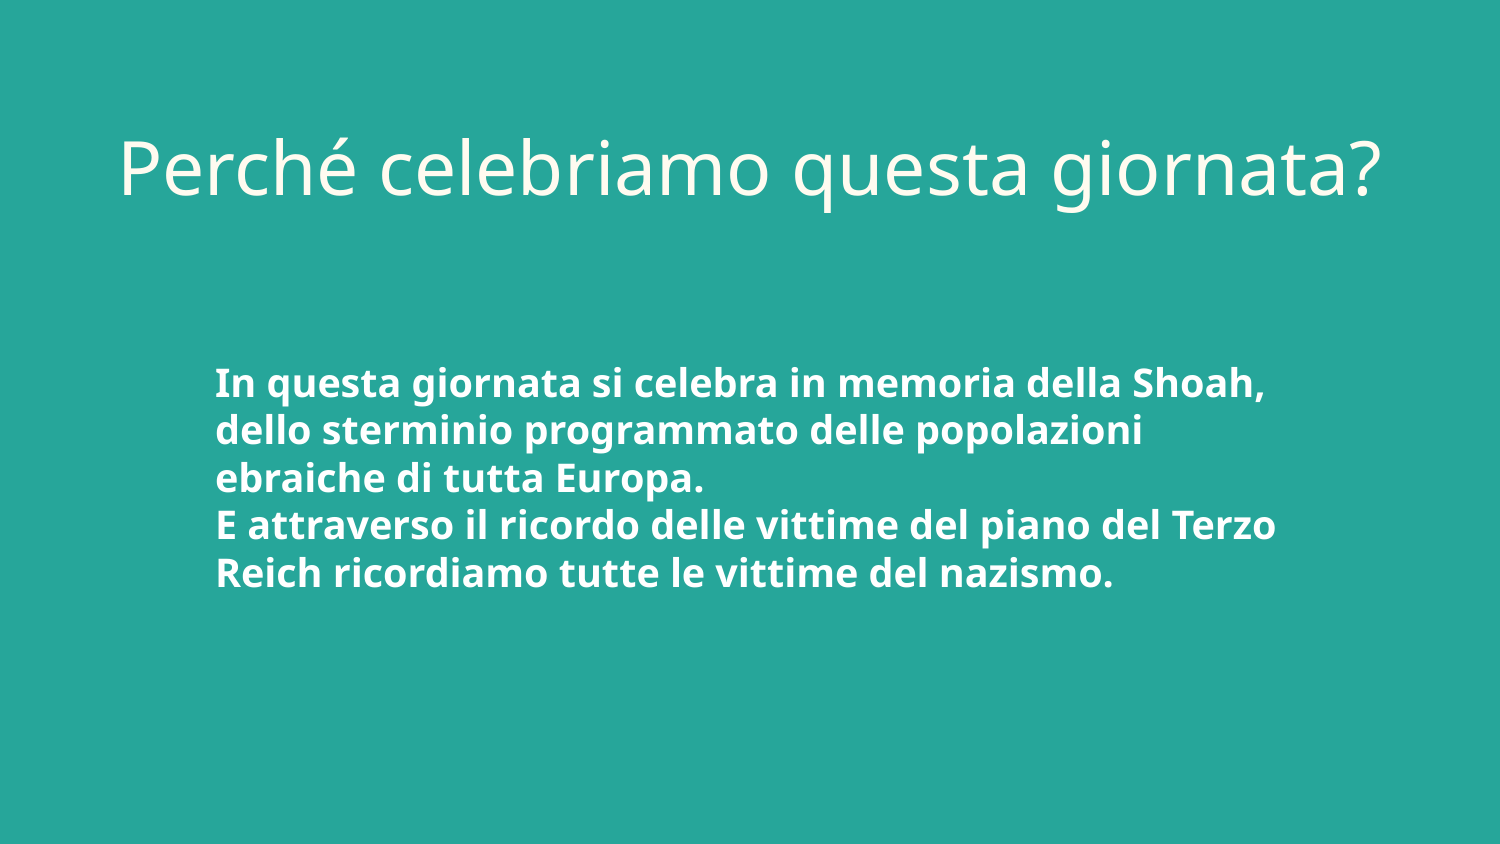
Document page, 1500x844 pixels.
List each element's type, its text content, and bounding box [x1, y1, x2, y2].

text_box In questa giornata si celebra in memoria della Shoah, dello sterminio programmato delle popolazioni ebraiche di tutta Europa. E attraverso il ricordo delle vittime del piano del Terzo Reich ricordiamo tutte le vittime del nazismo. [200, 342, 1300, 655]
title Perché celebriamo questa giornata? [80, 65, 1419, 265]
